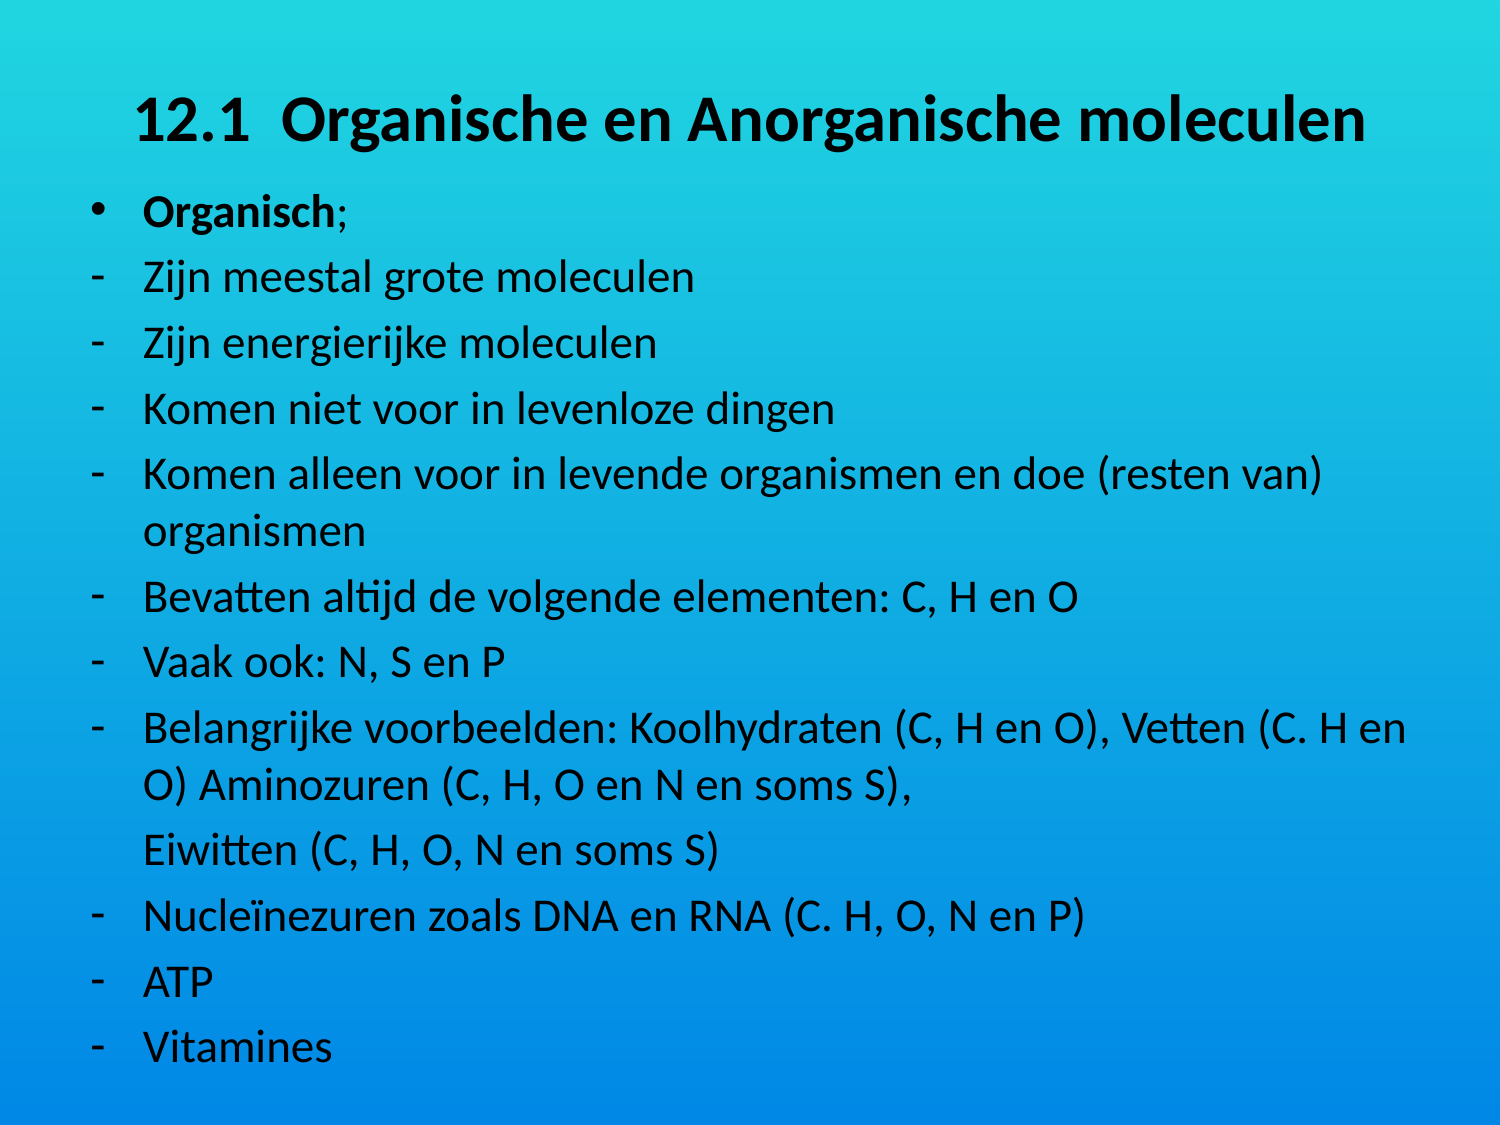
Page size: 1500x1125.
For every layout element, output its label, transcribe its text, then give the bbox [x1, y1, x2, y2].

title 12.1 Organische en Anorganische moleculen [75, 45, 1425, 172]
list Organisch; Zijn meestal grote moleculen Zijn energierijke moleculen Komen niet voor in levenloze dingen Komen alleen voor in levende organismen en doe (resten van) organismen Bevatten altijd de volgende elementen: C, H en O Vaak ook: N, S en P Belangrijke voorbeelden: Koolhydraten (C, H en O), Vetten (C. H en O) Aminozuren (C, H, O en N en soms S), Eiwitten (C, H, O, N en soms S) Nucleïnezuren zoals DNA en RNA (C. H, O, N en P) ATP Vitamines [75, 172, 1425, 1083]
